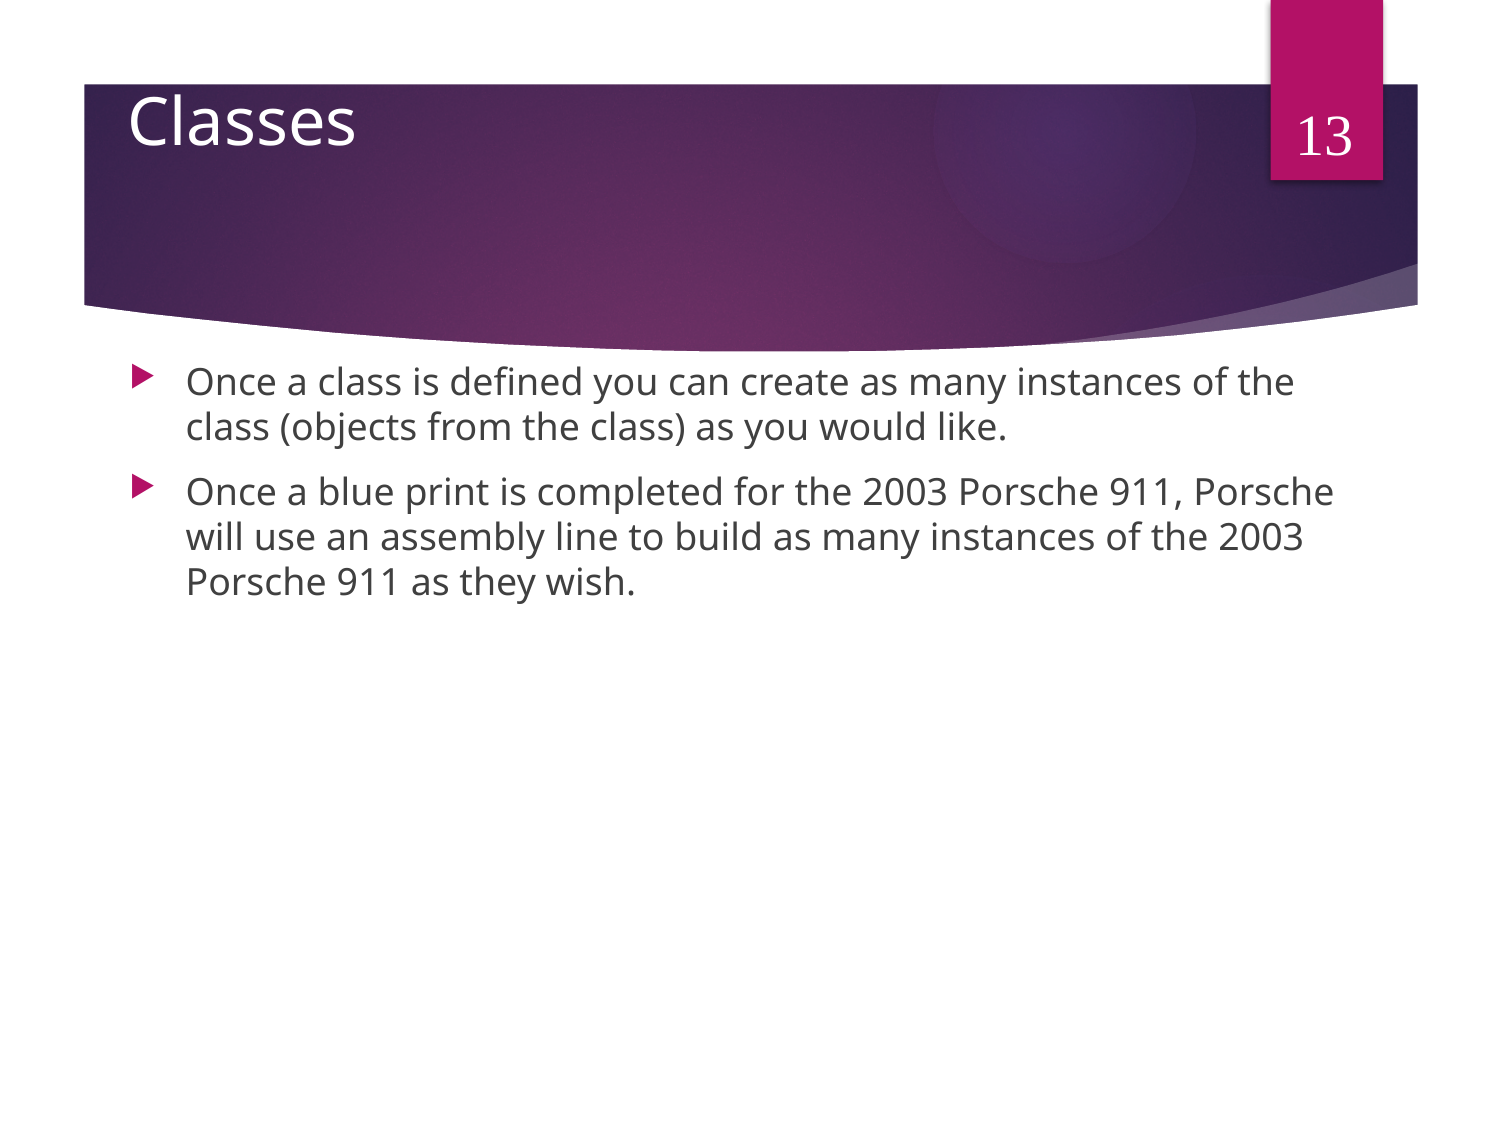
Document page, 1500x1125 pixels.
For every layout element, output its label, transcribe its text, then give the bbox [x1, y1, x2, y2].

slide_number 13 [1259, 48, 1390, 175]
list Once a class is defined you can create as many instances of the class (objects from the class) as you would like. Once a blue print is completed for the 2003 Porsche 911, Porsche will use an assembly line to build as many instances of the 2003 Porsche 911 as they wish. [114, 350, 1390, 1088]
title Classes [112, 24, 1388, 213]
